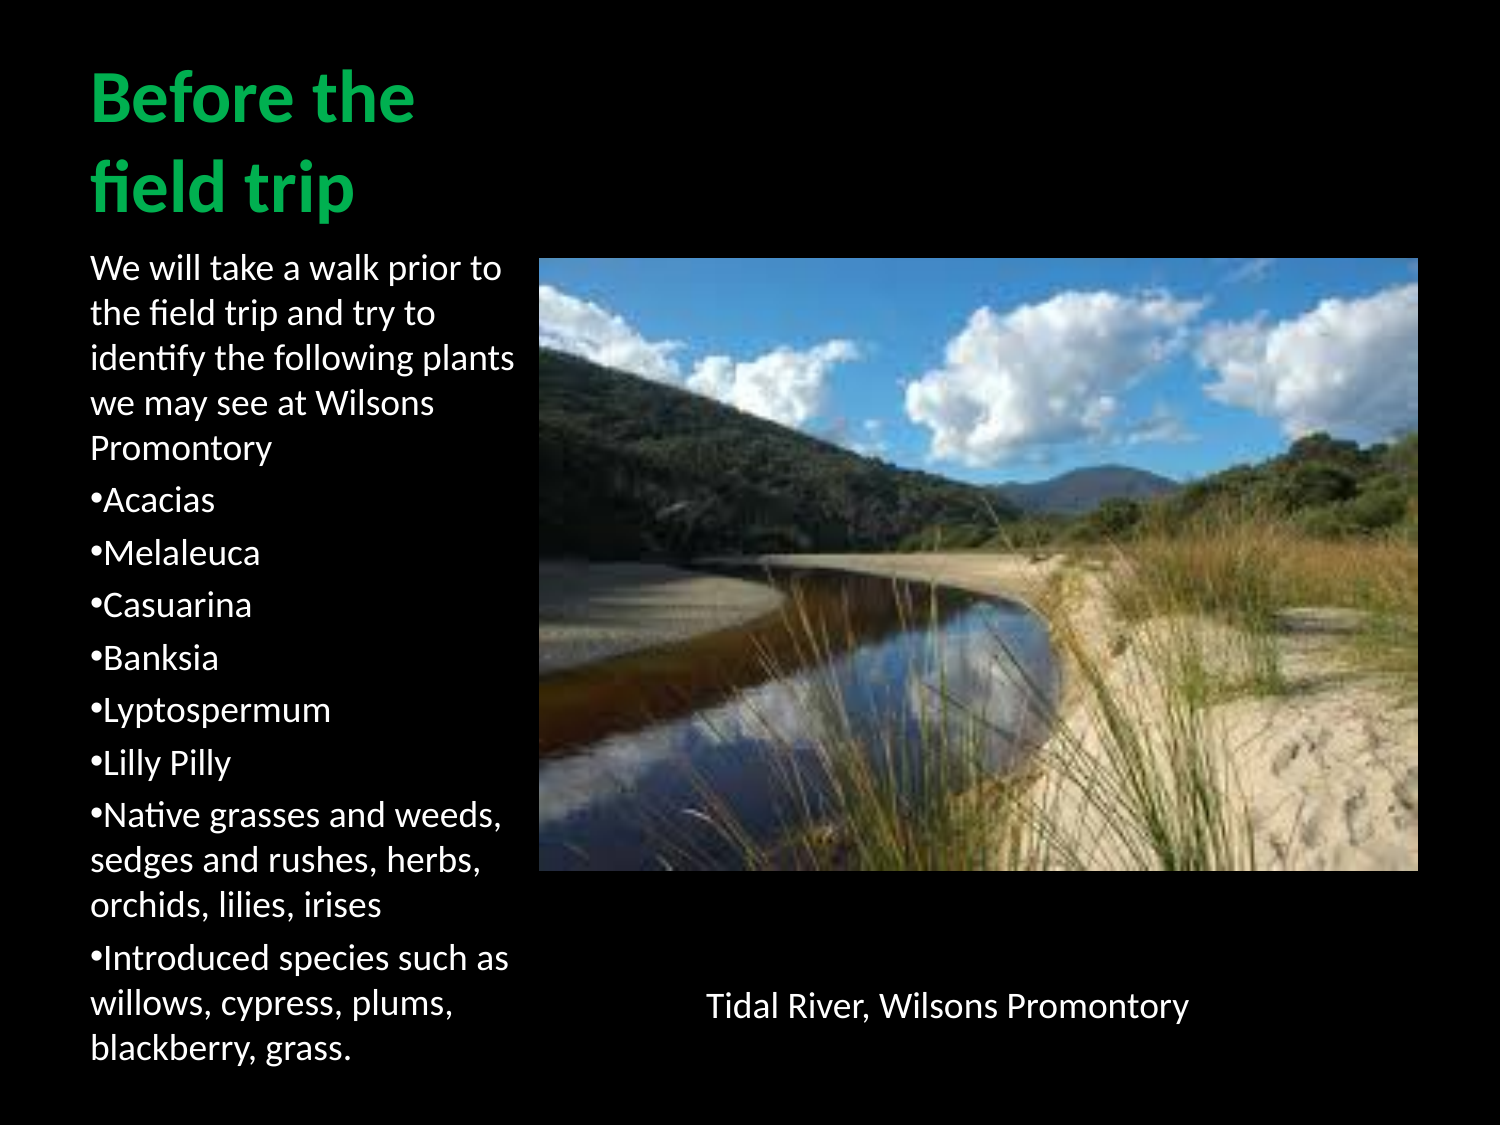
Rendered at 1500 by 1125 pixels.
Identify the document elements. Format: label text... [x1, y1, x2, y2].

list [538, 257, 1419, 872]
title Before the field trip [75, 44, 569, 235]
text_box Tidal River, Wilsons Promontory [691, 973, 1254, 1034]
list We will take a walk prior to the field trip and try to identify the following plants we may see at Wilsons Promontory Acacias Melaleuca Casuarina Banksia Lyptospermum Lilly Pilly Native grasses and weeds, sedges and rushes, herbs, orchids, lilies, irises Introduced species such as willows, cypress, plums, blackberry, grass. [75, 235, 569, 1005]
